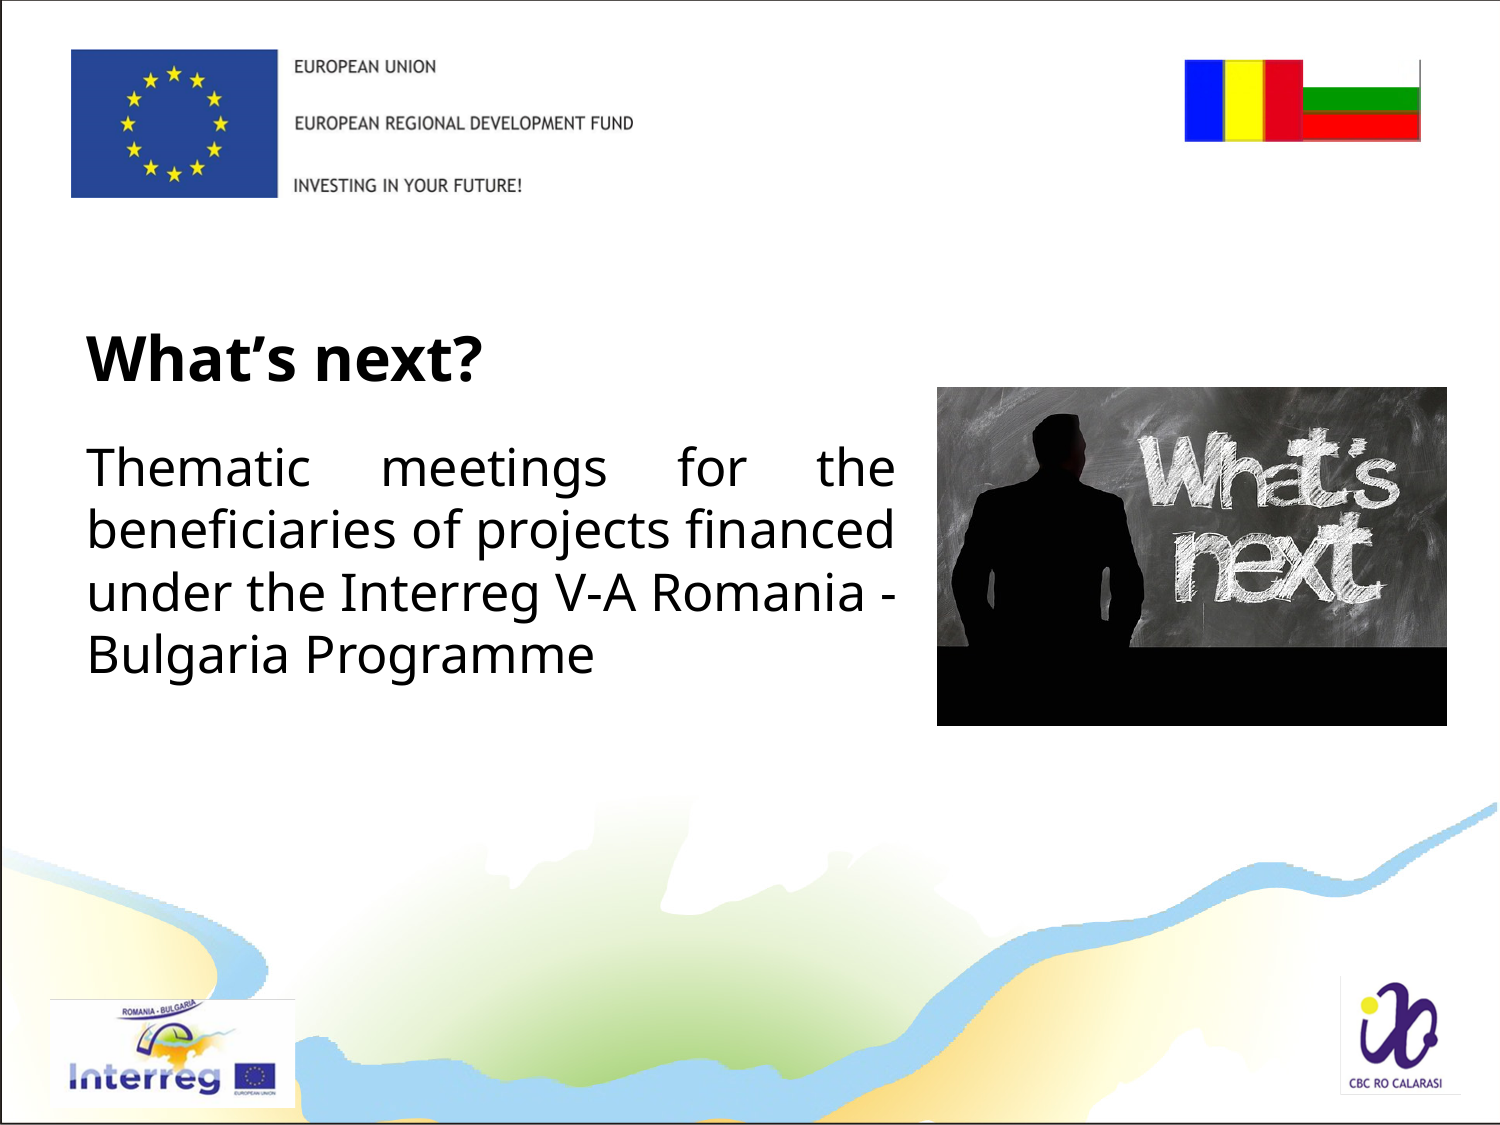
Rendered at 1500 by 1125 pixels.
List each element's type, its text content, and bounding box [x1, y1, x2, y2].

list What’s next? Thematic meetings for the beneficiaries of projects financed under the Interreg V-A Romania - Bulgaria Programme [71, 311, 913, 974]
picture [0, 0, 1500, 1125]
